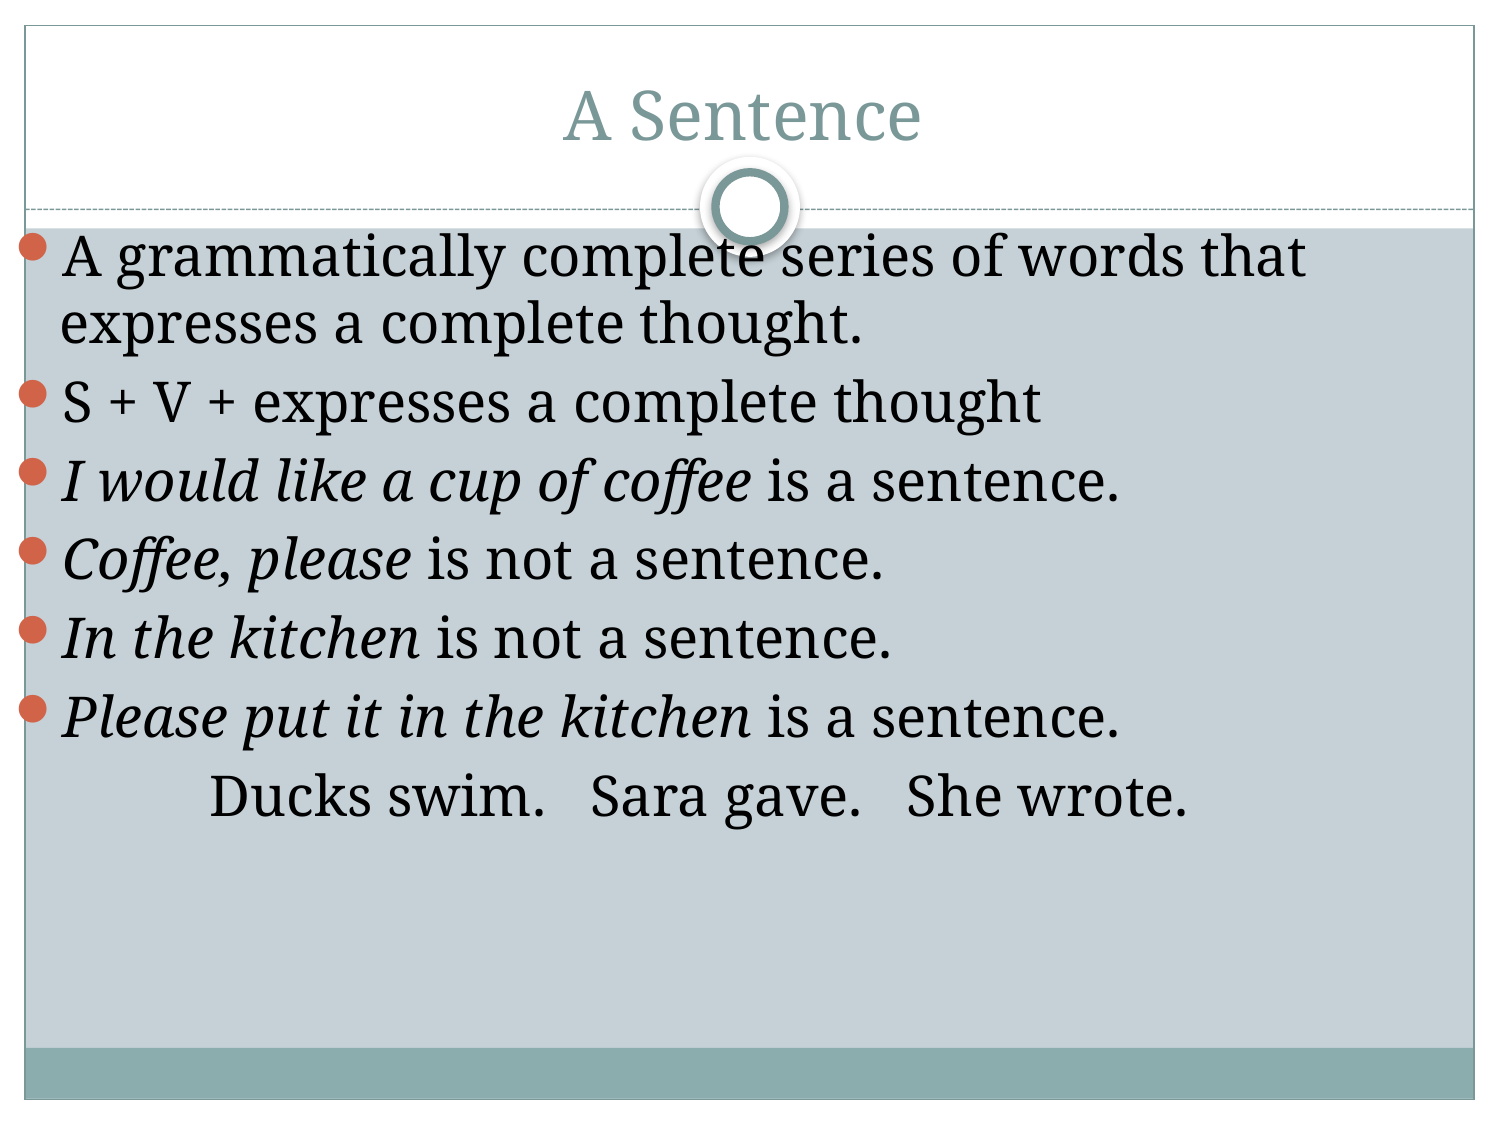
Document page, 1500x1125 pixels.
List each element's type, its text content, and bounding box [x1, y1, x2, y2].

list A grammatically complete series of words that expresses a complete thought. S + V + expresses a complete thought I would like a cup of coffee is a sentence. Coffee, please is not a sentence. In the kitchen is not a sentence. Please put it in the kitchen is a sentence. Ducks swim. Sara gave. She wrote. [0, 212, 1445, 1025]
title A Sentence [37, 37, 1450, 188]
